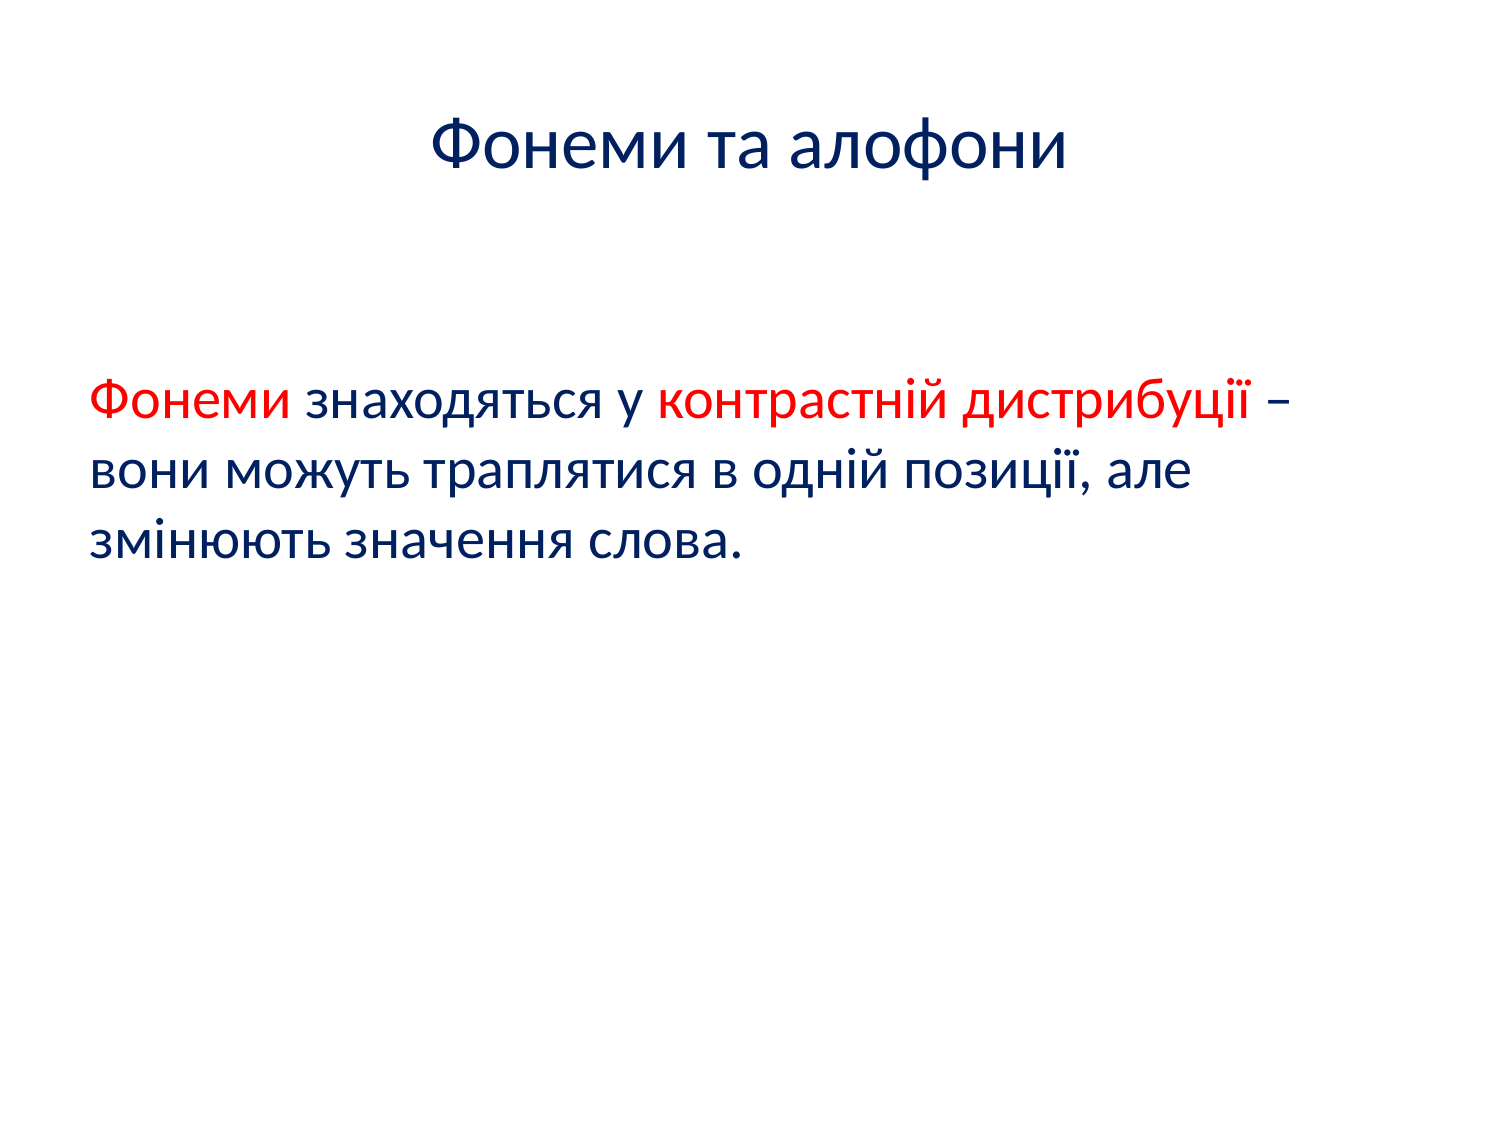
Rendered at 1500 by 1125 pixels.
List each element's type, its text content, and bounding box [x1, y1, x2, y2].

text_box Фонеми знаходяться у контрастній дистрибуції – вони можуть траплятися в одній позиції, але змінюють значення слова. [75, 262, 1425, 1005]
text_box Фонеми та алофони [75, 45, 1425, 233]
